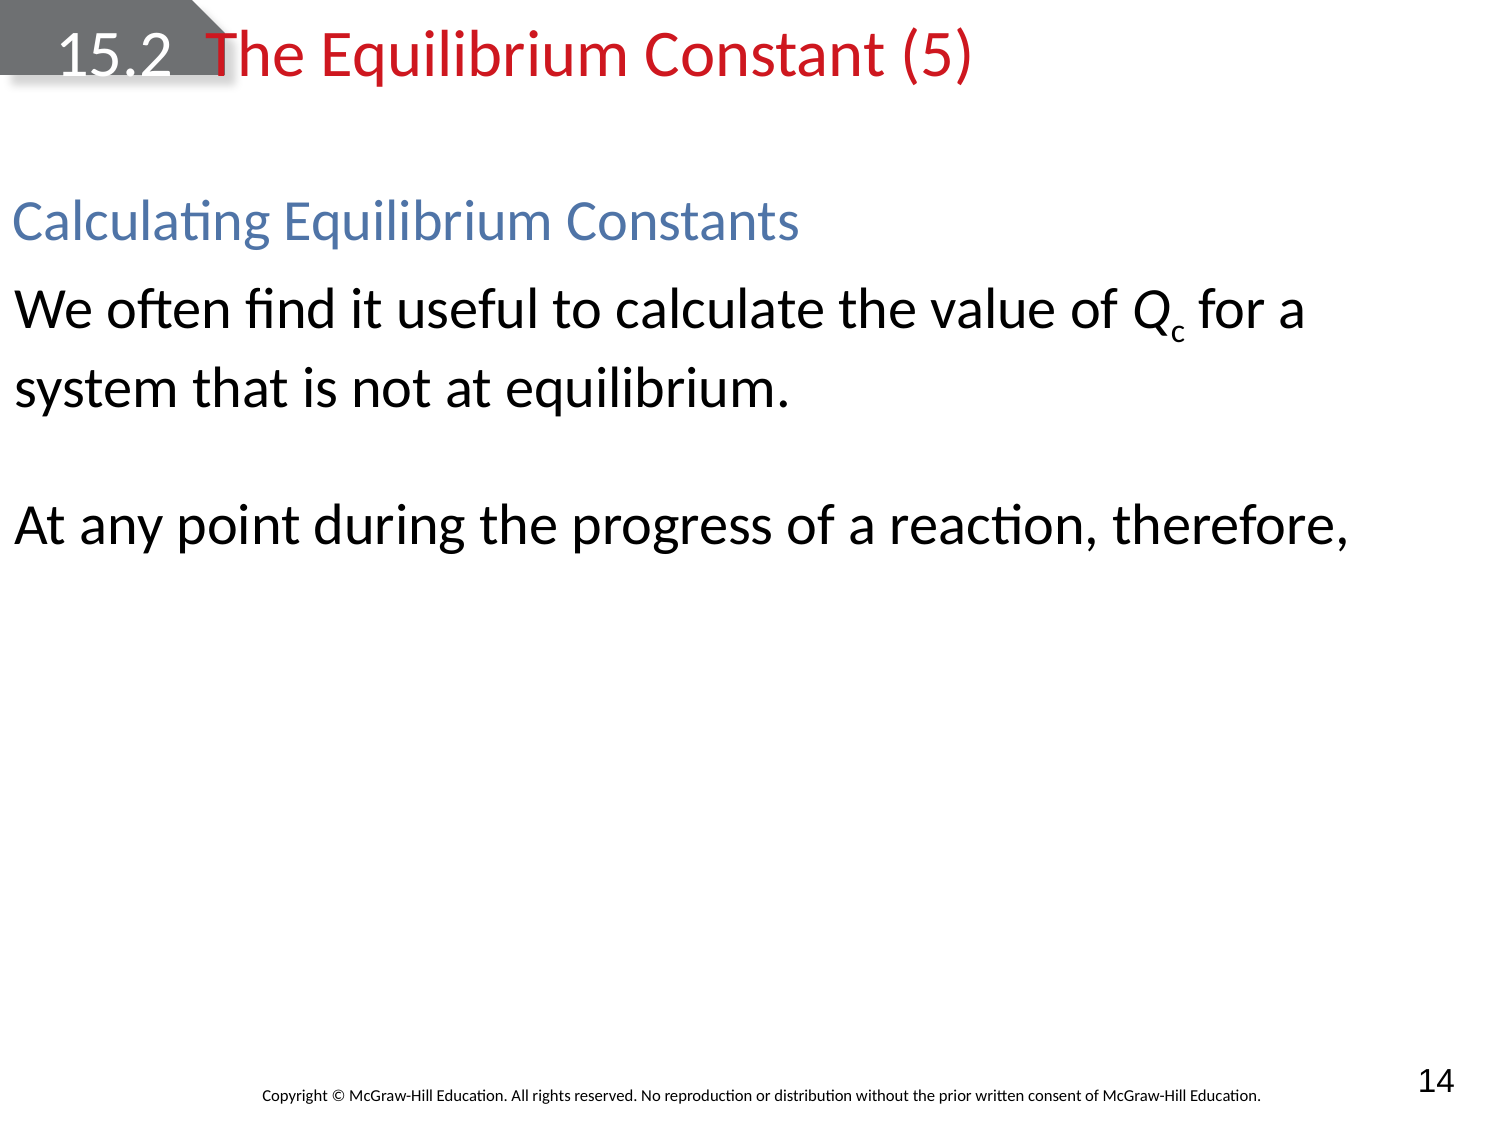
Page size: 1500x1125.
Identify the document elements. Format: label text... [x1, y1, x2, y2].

list Calculating Equilibrium Constants [0, 174, 1494, 250]
title 15.2 The Equilibrium Constant (5) [3, 2, 1488, 100]
